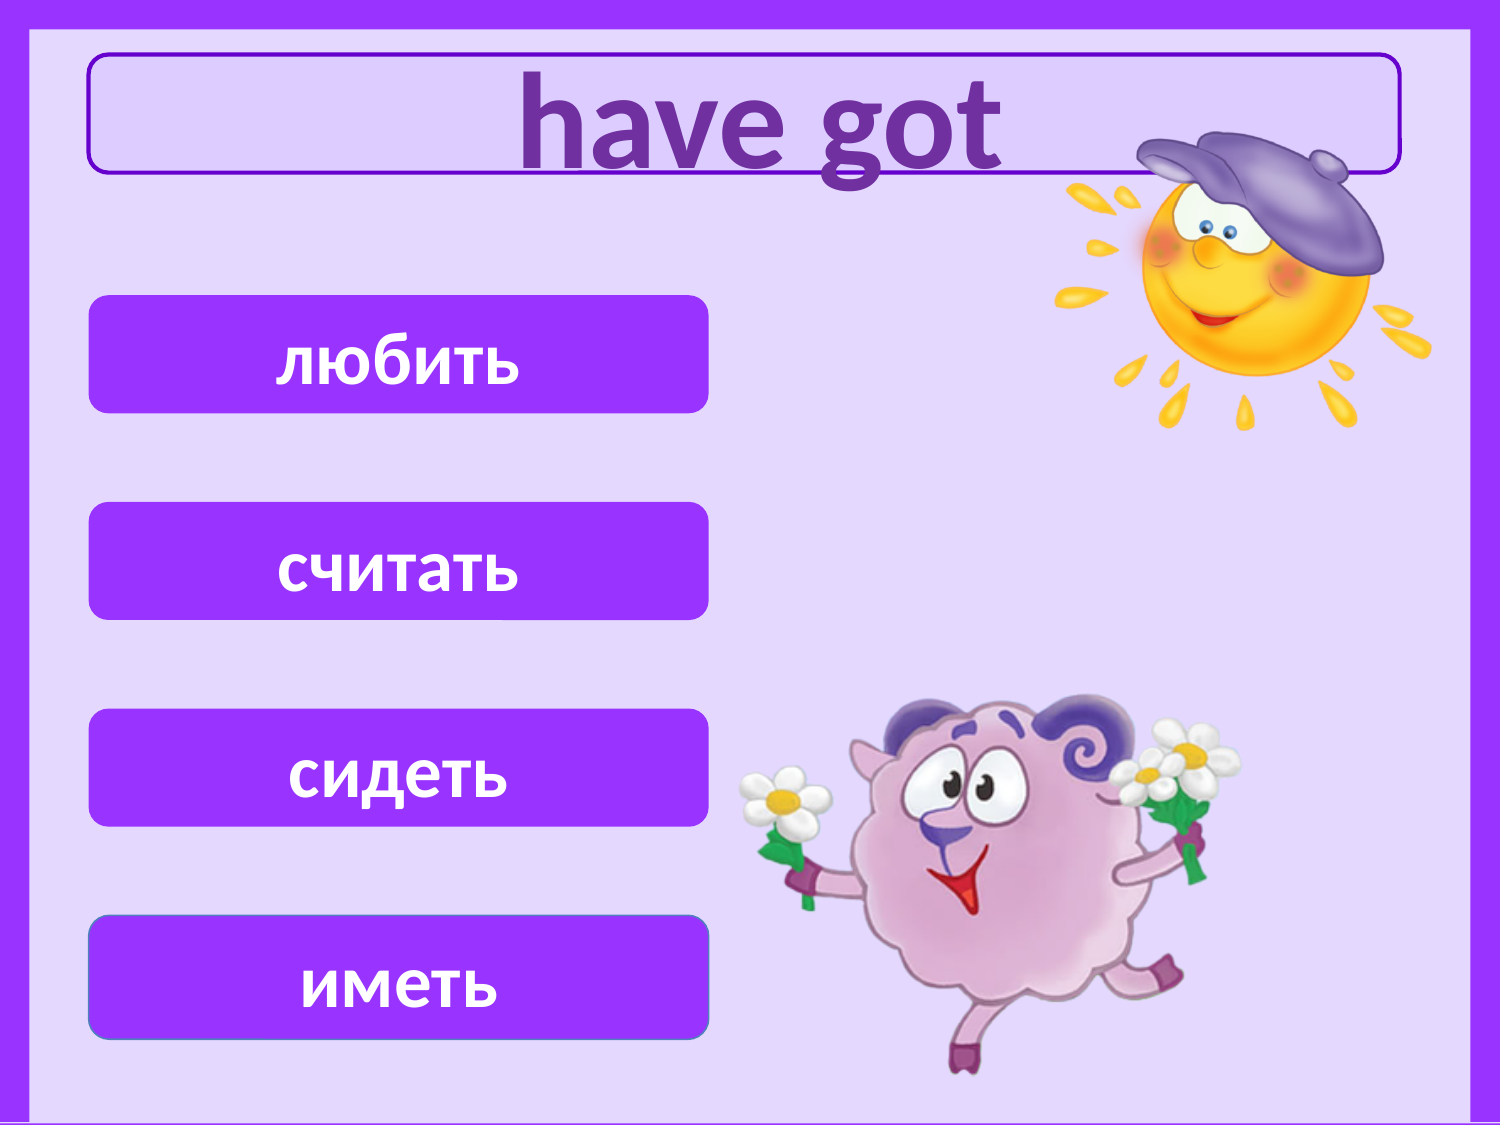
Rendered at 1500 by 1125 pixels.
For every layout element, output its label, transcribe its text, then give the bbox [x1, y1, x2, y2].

picture [737, 692, 1244, 1077]
text_box [0, 32, 32, 1121]
text_box [0, 1121, 1500, 1125]
text_box считать [88, 501, 709, 621]
text_box любить [88, 295, 709, 414]
text_box сидеть [88, 708, 709, 827]
text_box [0, 0, 1500, 32]
text_box [1468, 32, 1500, 1121]
text_box иметь [88, 915, 709, 1040]
picture [1054, 131, 1433, 431]
text_box have got [86, 52, 1402, 175]
